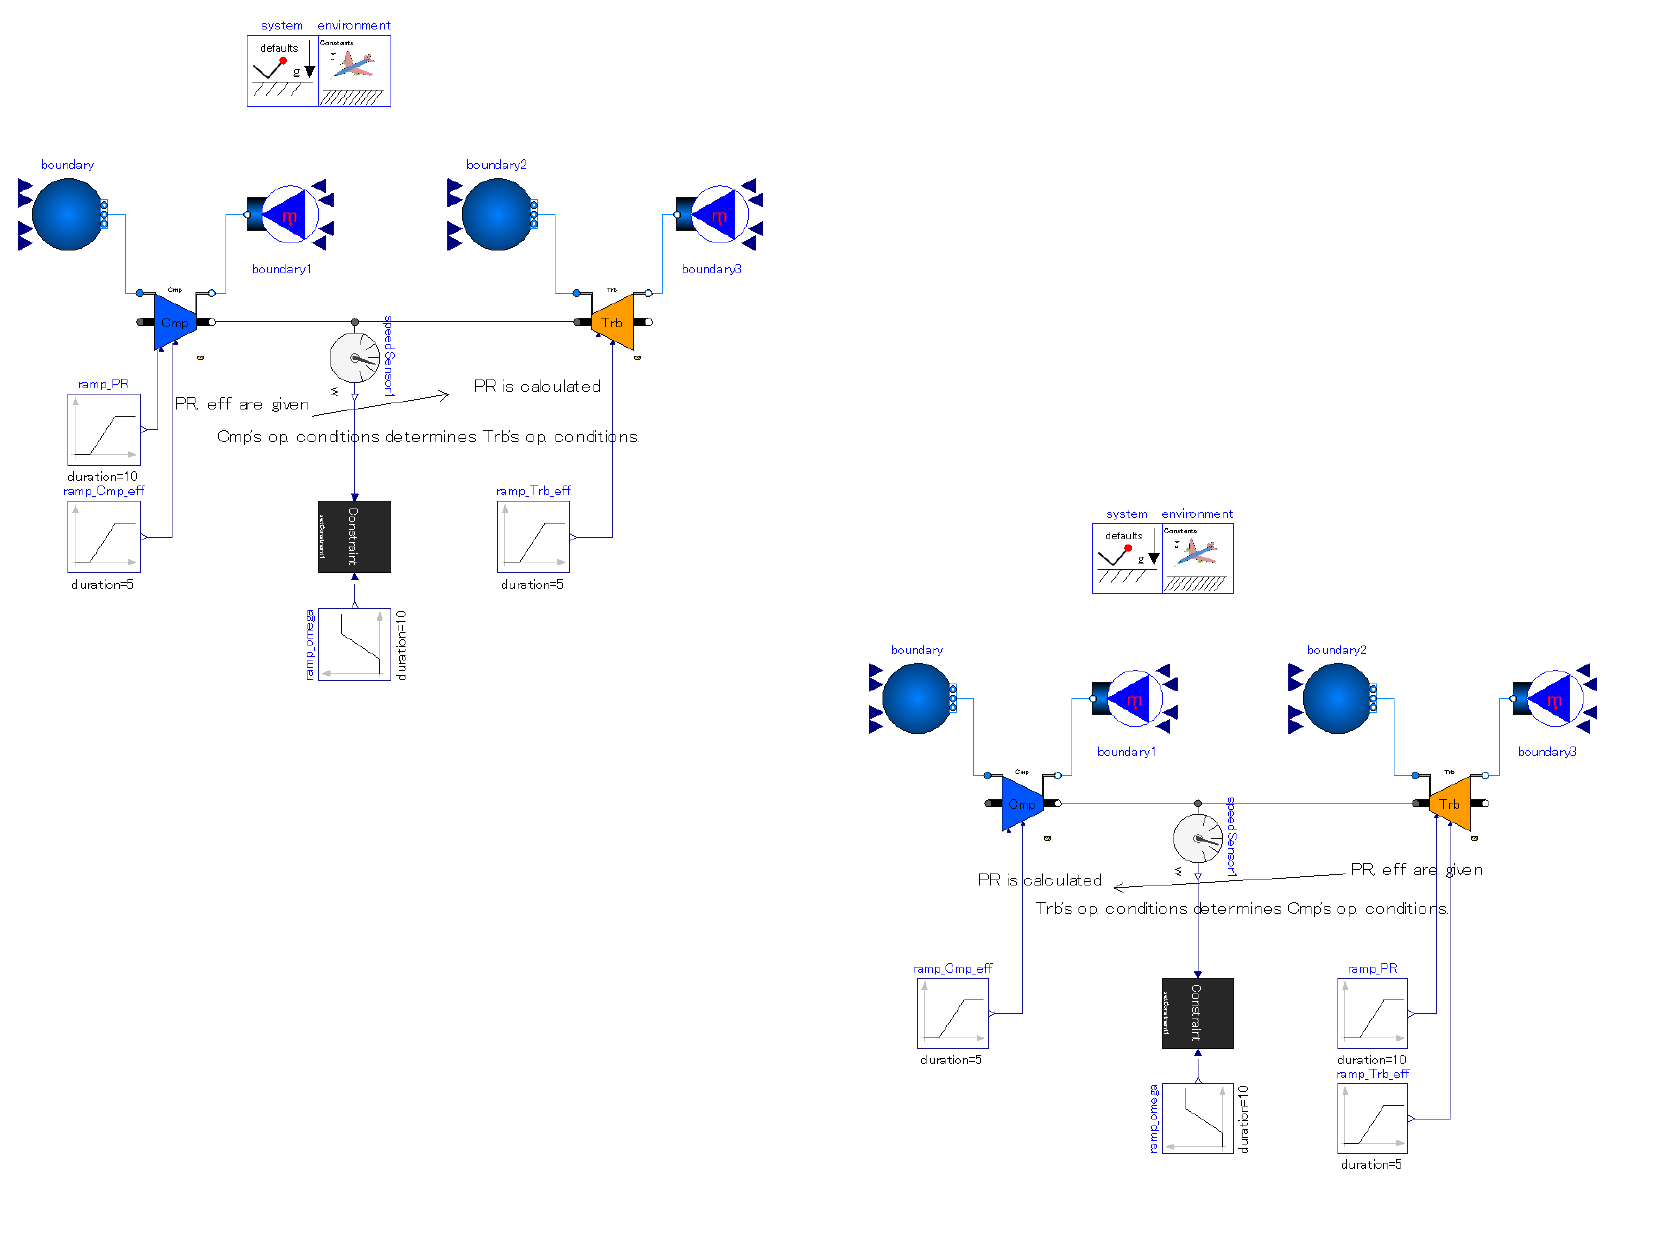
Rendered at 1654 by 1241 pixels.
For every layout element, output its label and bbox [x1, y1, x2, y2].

picture [0, 0, 781, 699]
picture [851, 488, 1615, 1190]
